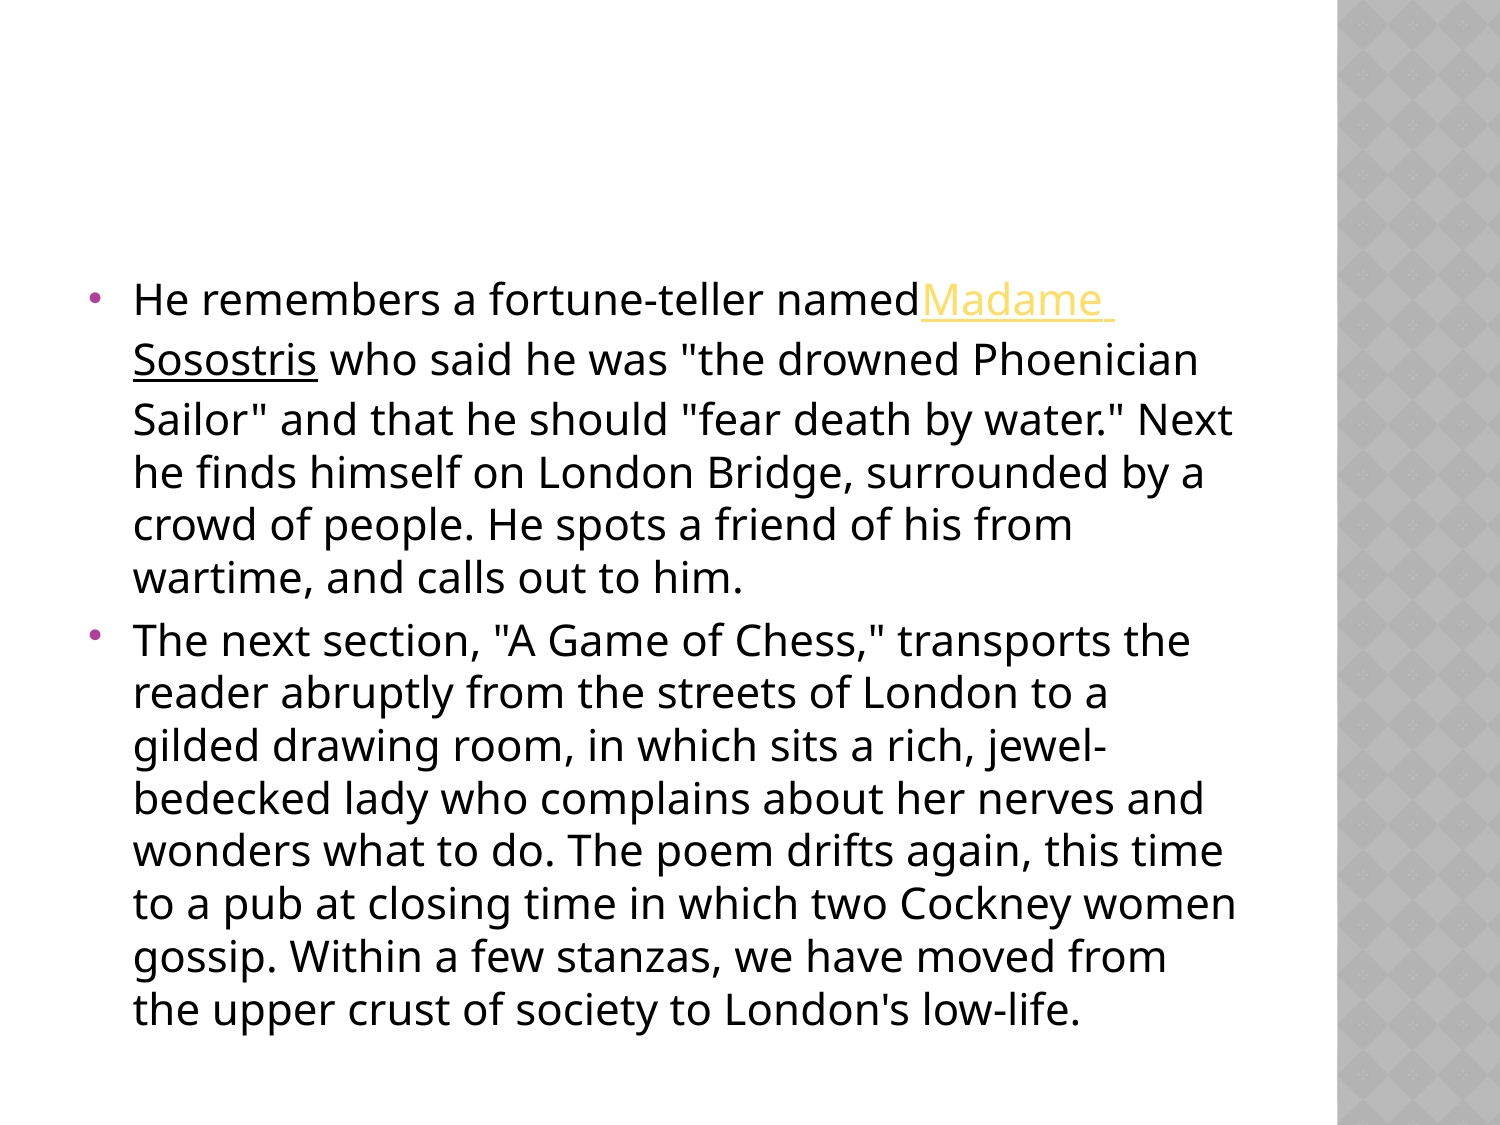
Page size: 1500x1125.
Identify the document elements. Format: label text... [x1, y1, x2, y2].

list He remembers a fortune-teller namedMadame Sosostris who said he was "the drowned Phoenician Sailor" and that he should "fear death by water." Next he finds himself on London Bridge, surrounded by a crowd of people. He spots a friend of his from wartime, and calls out to him. The next section, "A Game of Chess," transports the reader abruptly from the streets of London to a gilded drawing room, in which sits a rich, jewel-bedecked lady who complains about her nerves and wonders what to do. The poem drifts again, this time to a pub at closing time in which two Cockney women gossip. Within a few stanzas, we have moved from the upper crust of society to London's low-life. [75, 264, 1263, 1059]
